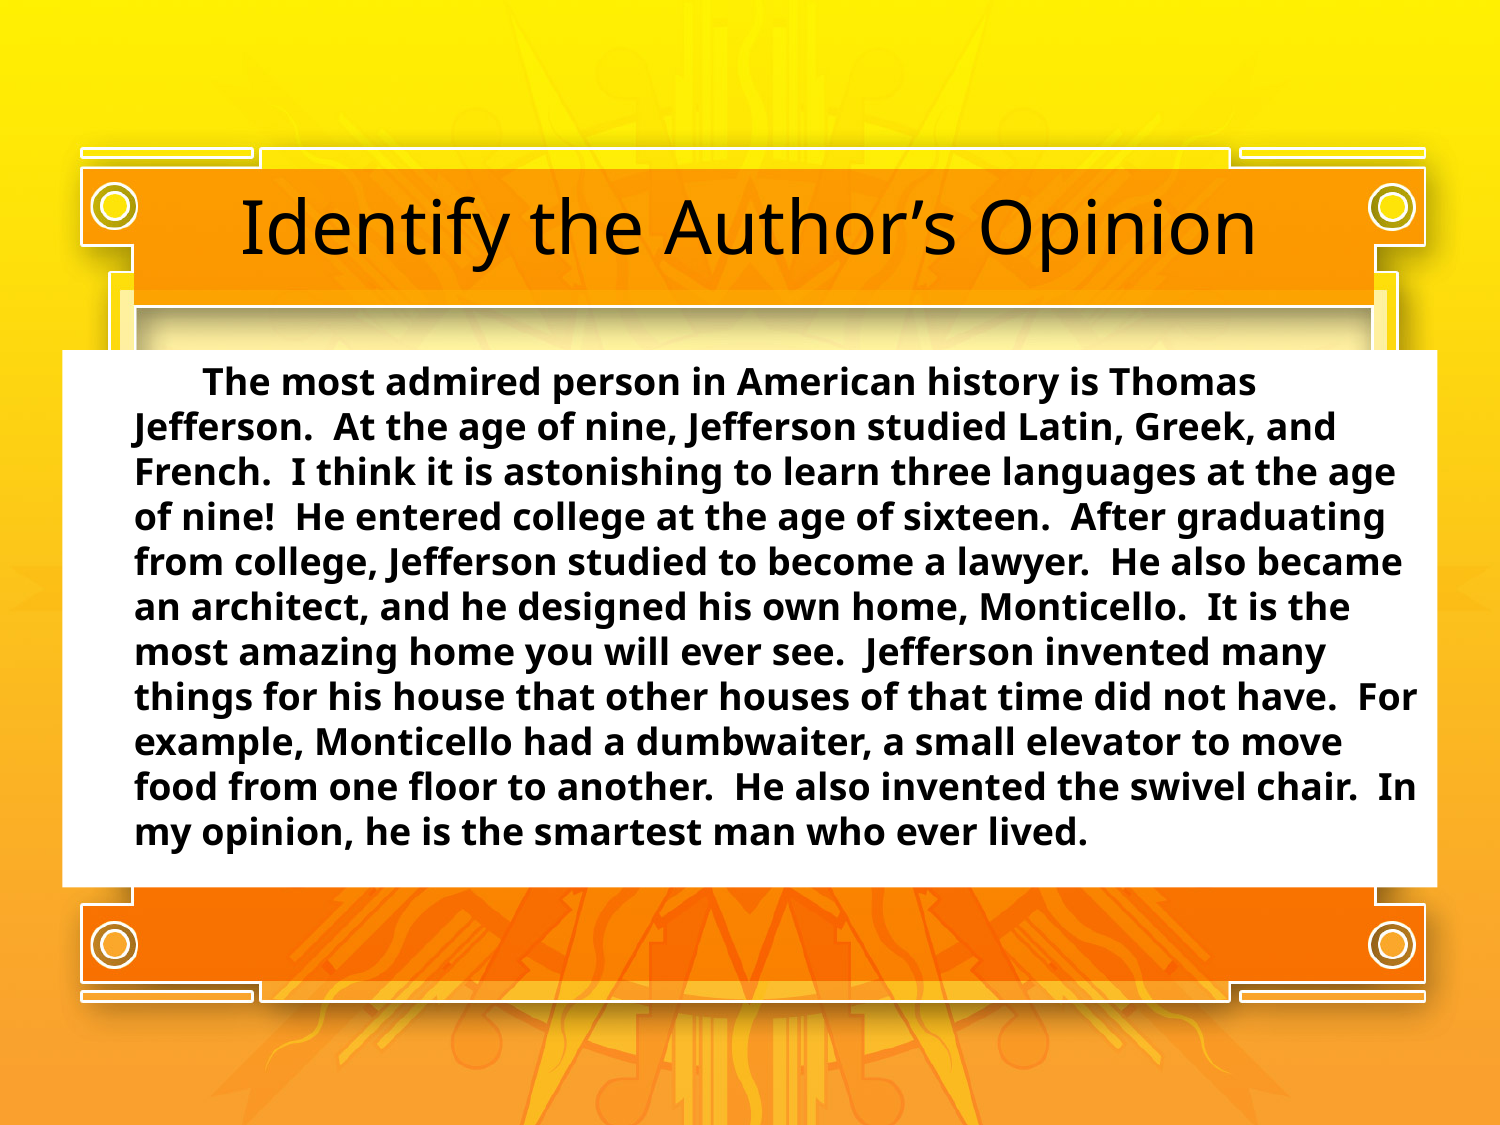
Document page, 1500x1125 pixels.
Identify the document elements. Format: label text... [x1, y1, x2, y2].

list The most admired person in American history is Thomas Jefferson. At the age of nine, Jefferson studied Latin, Greek, and French. I think it is astonishing to learn three languages at the age of nine! He entered college at the age of sixteen. After graduating from college, Jefferson studied to become a lawyer. He also became an architect, and he designed his own home, Monticello. It is the most amazing home you will ever see. Jefferson invented many things for his house that other houses of that time did not have. For example, Monticello had a dumbwaiter, a small elevator to move food from one floor to another. He also invented the swivel chair. In my opinion, he is the smartest man who ever lived. [62, 349, 1438, 888]
picture [0, 0, 1500, 1125]
title Identify the Author’s Opinion [62, 187, 1438, 263]
